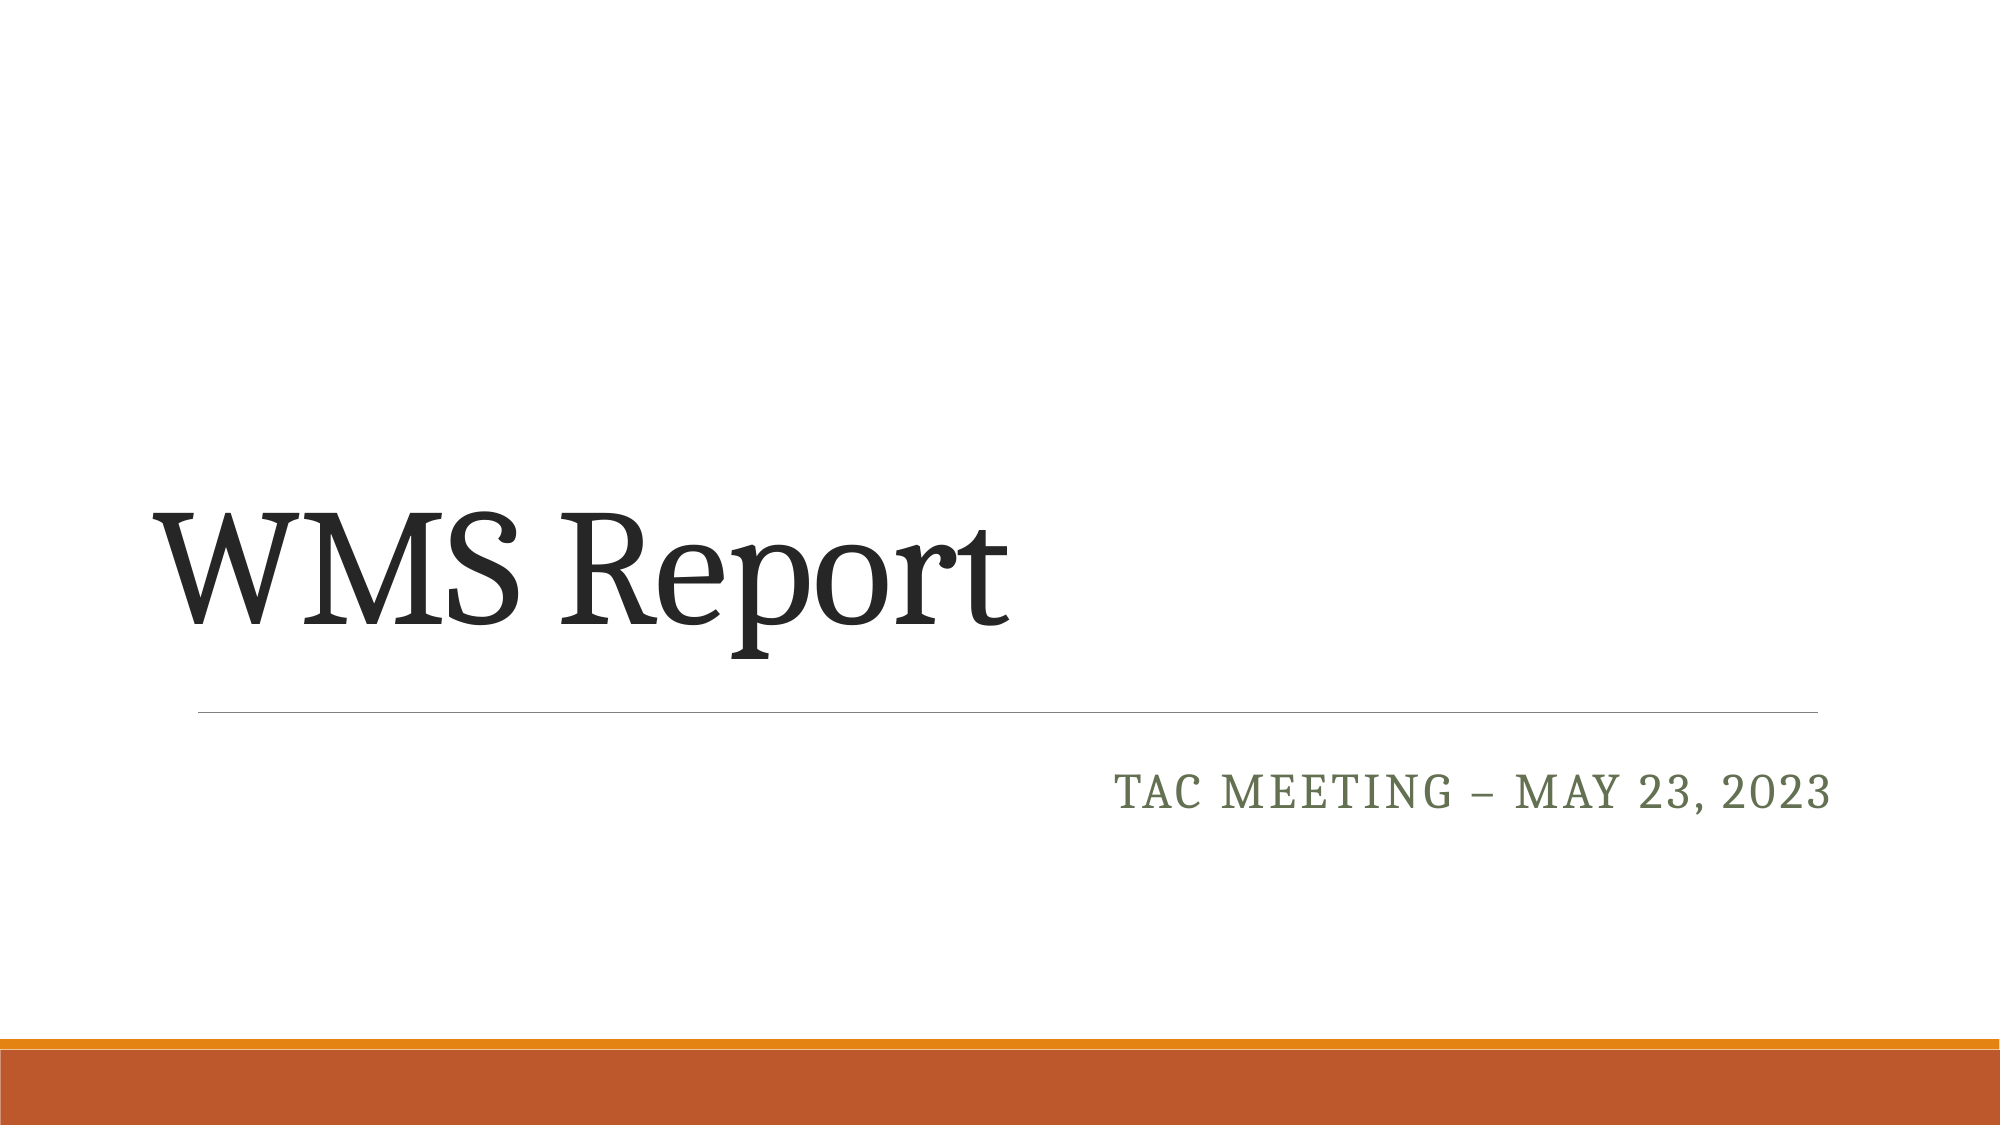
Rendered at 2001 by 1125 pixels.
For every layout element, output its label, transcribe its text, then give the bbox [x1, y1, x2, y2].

title WMS Report [137, 179, 1861, 667]
subtitle TAC Meeting – May 23, 2023 [971, 757, 1862, 929]
